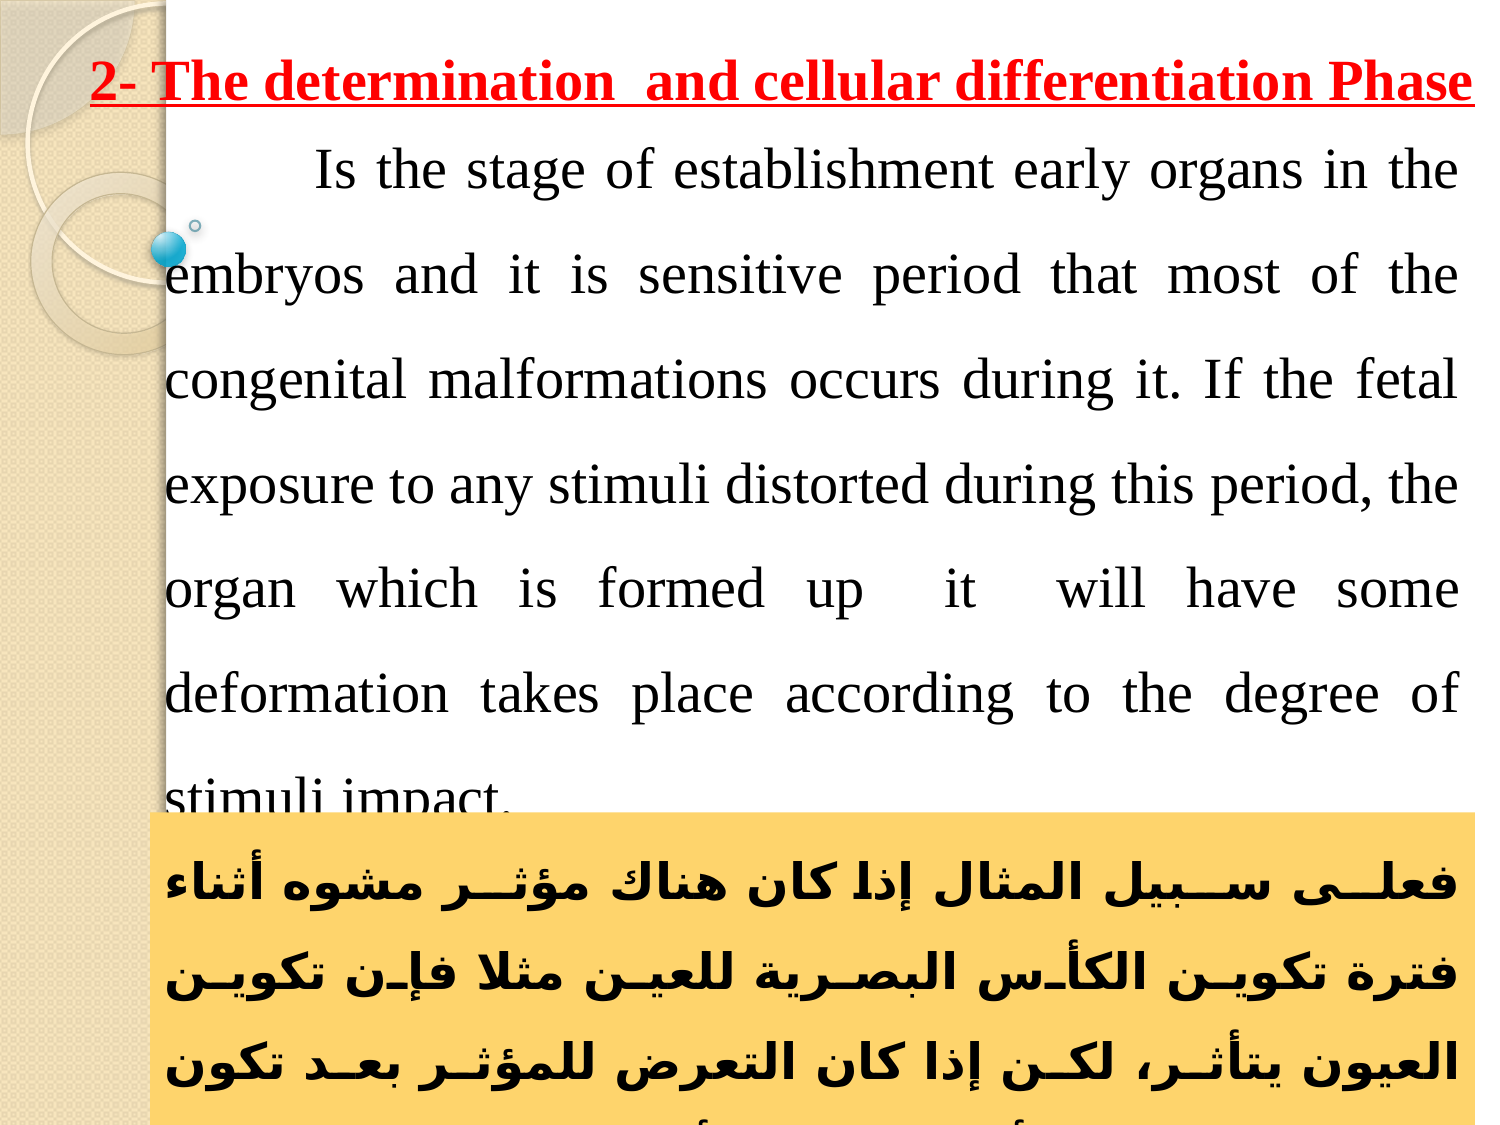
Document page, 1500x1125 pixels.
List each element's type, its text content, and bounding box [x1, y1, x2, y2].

text_box فعلى سبيل المثال إذا كان هناك مؤثر مشوه أثناء فترة تكوين الكأس البصرية للعين مثلا فإن تكوين العيون يتأثر، لكن إذا كان التعرض للمؤثر بعد تكون العين، فإنها لا تتأثر، ولكن يتأثر العضو الذي يتكون أثناء فترة التعرض وهكذا... [150, 812, 1475, 1125]
text_box Is the stage of establishment early organs in the embryos and it is sensitive period that most of the congenital malformations occurs during it. If the fetal exposure to any stimuli distorted during this period, the organ which is formed ​​up it will have some deformation takes place according to the degree of stimuli impact. [150, 87, 1475, 812]
text_box 2- The determination and cellular differentiation Phase [75, 0, 1500, 120]
